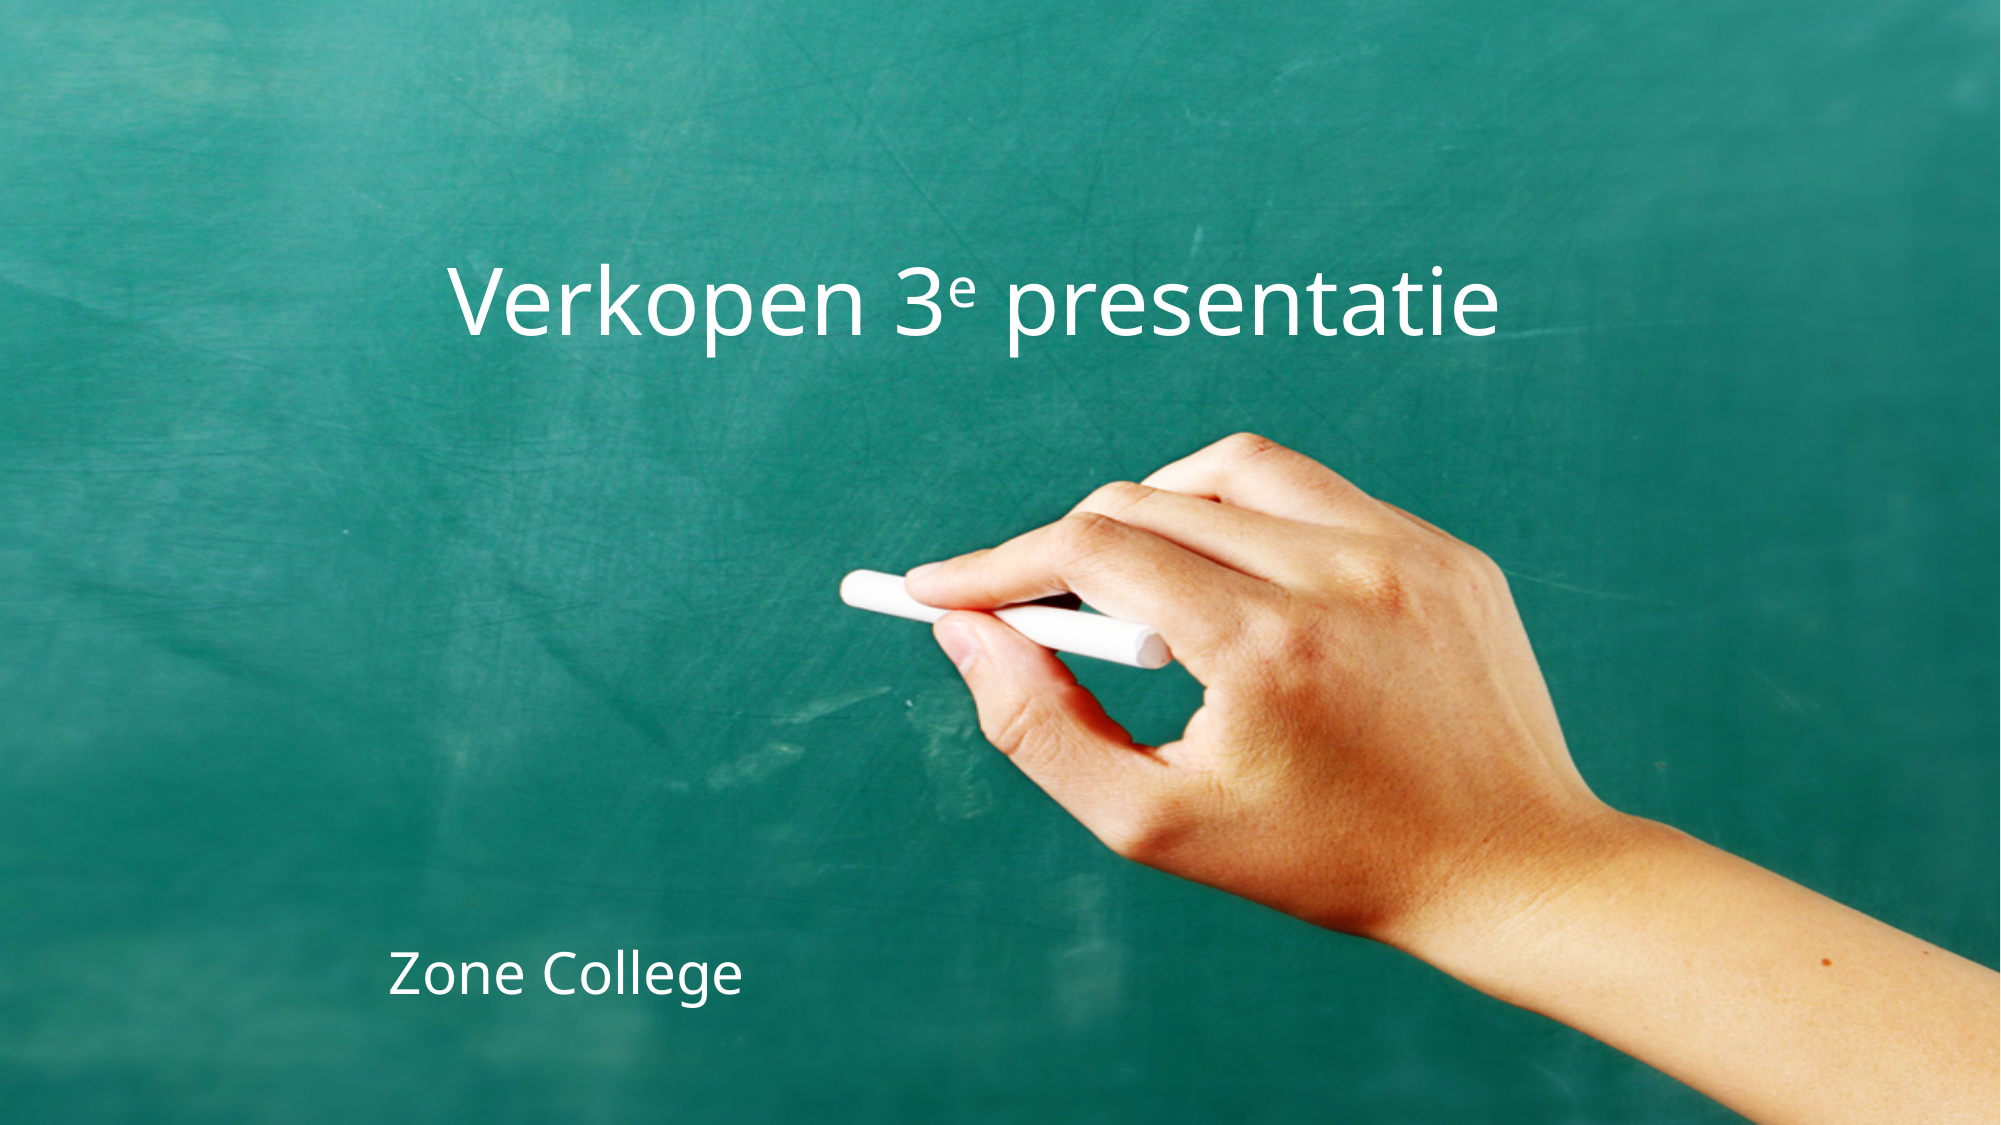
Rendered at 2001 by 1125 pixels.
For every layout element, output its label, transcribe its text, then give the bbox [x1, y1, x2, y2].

title Verkopen 3e presentatie [350, 92, 1600, 504]
picture [0, 0, 2001, 1125]
subtitle Zone College [373, 928, 1624, 1002]
